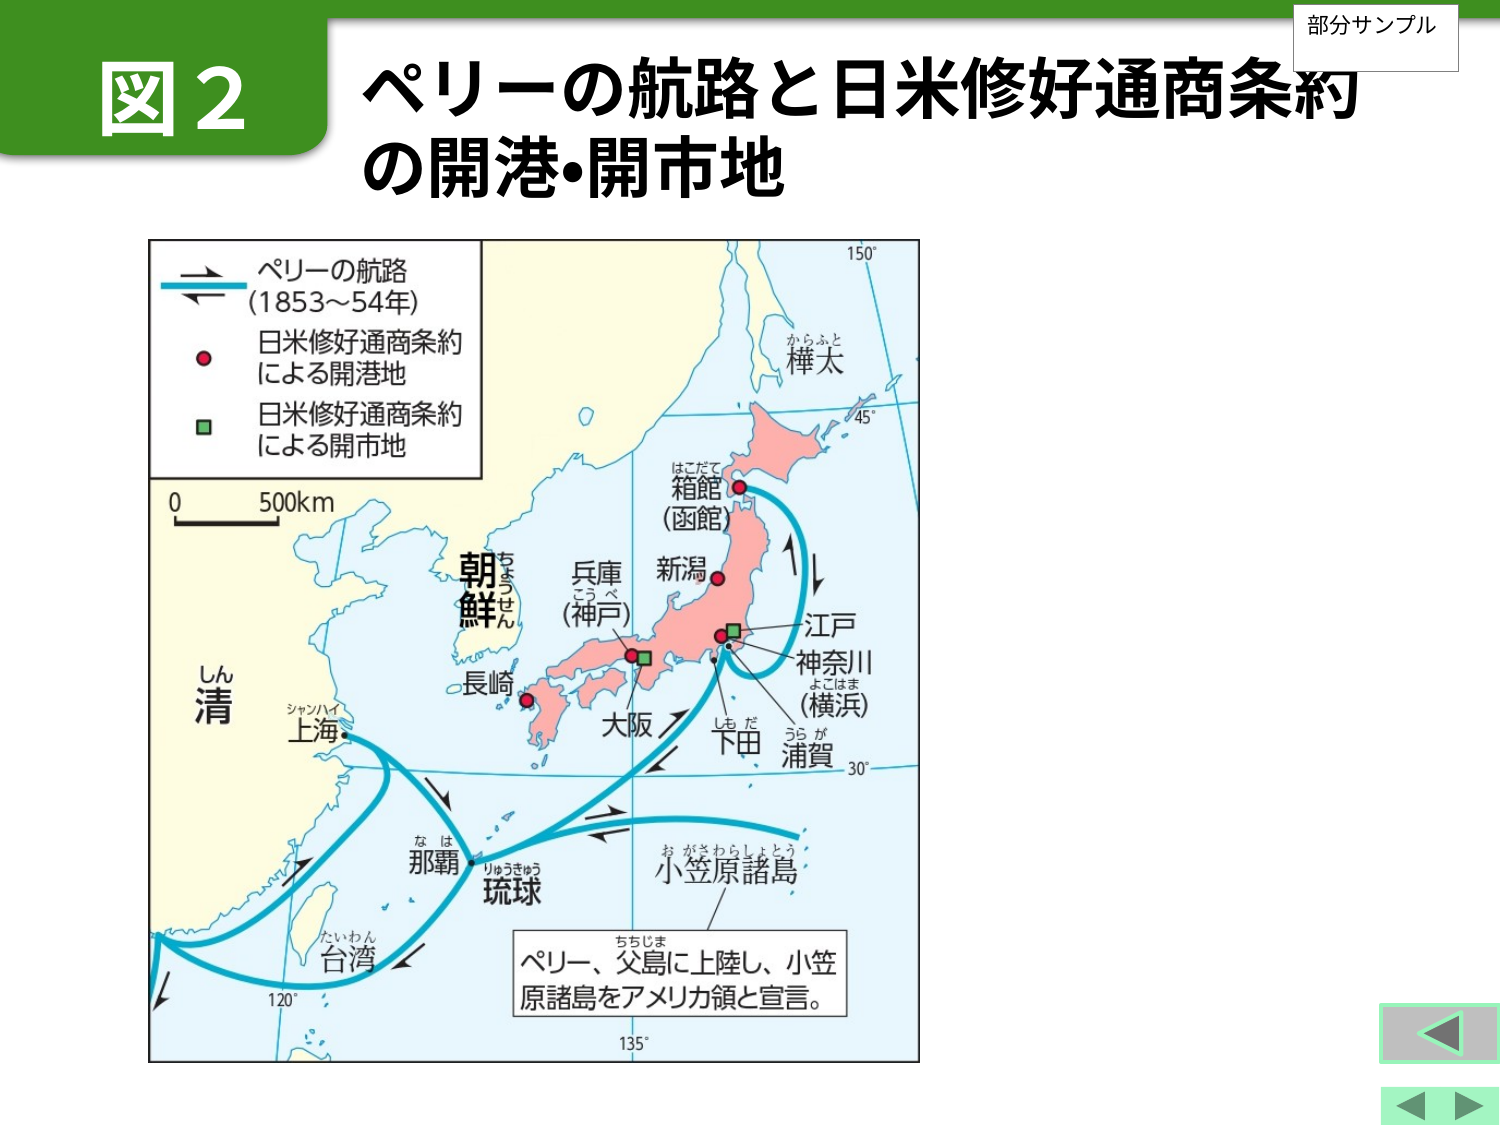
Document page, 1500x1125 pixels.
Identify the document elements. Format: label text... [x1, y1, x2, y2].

text_box ペリーの航路と日米修好通商条約の開港・開市地 [345, 38, 1411, 214]
text_box 図２ [81, 39, 345, 154]
text_box [1439, 1086, 1500, 1125]
picture [148, 239, 920, 1063]
text_box [1380, 1086, 1439, 1125]
text_box [1380, 1005, 1500, 1062]
text_box 部分サンプル [1293, 4, 1459, 72]
